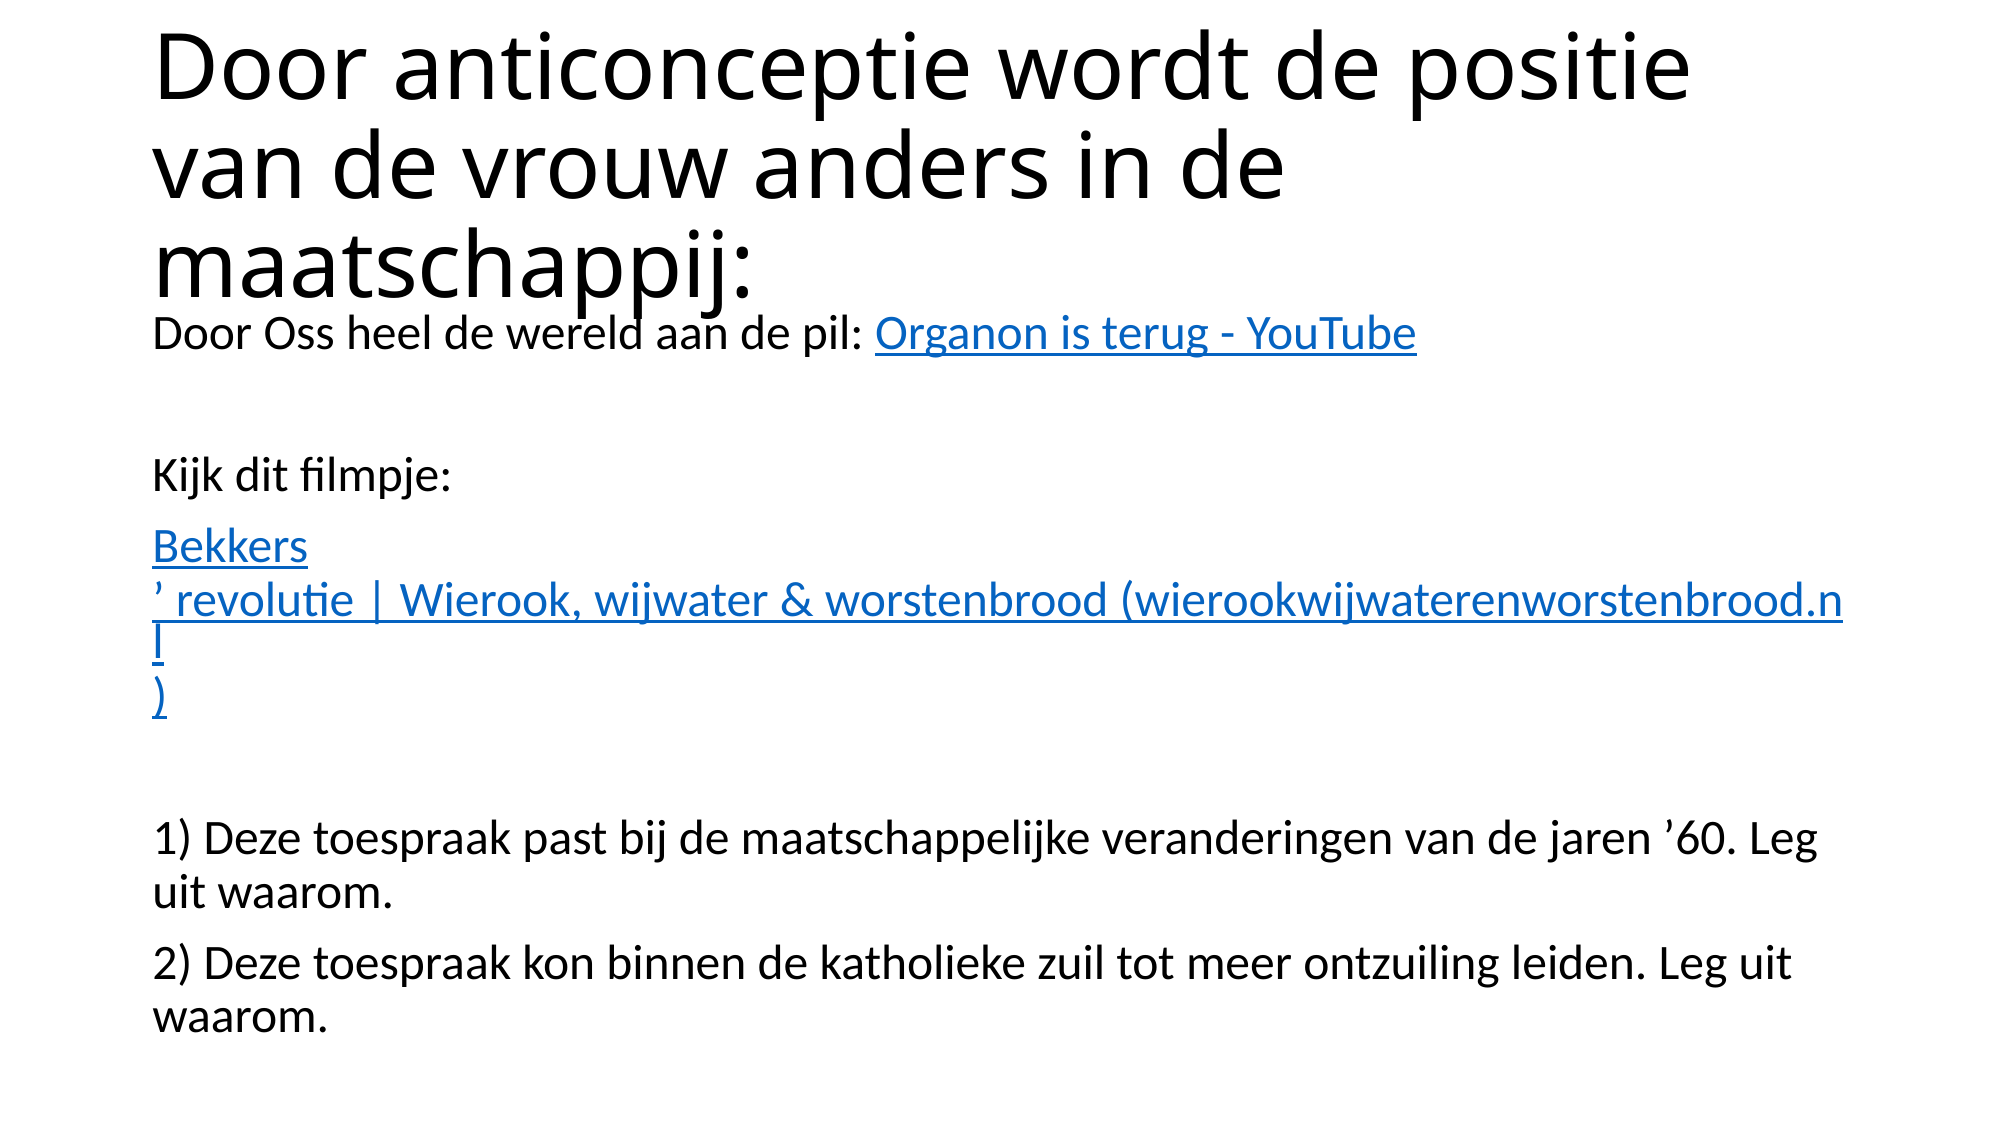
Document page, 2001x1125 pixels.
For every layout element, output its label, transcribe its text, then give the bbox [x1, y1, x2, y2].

title Door anticonceptie wordt de positie van de vrouw anders in de maatschappij: [137, 59, 1863, 278]
list Door Oss heel de wereld aan de pil: Organon is terug - YouTube Kijk dit filmpje: Bekkers’ revolutie | Wierook, wijwater & worstenbrood (wierookwijwaterenworstenbrood.nl) 1) Deze toespraak past bij de maatschappelijke veranderingen van de jaren ’60. Leg uit waarom. 2) Deze toespraak kon binnen de katholieke zuil tot meer ontzuiling leiden. Leg uit waarom. [137, 299, 1863, 1014]
